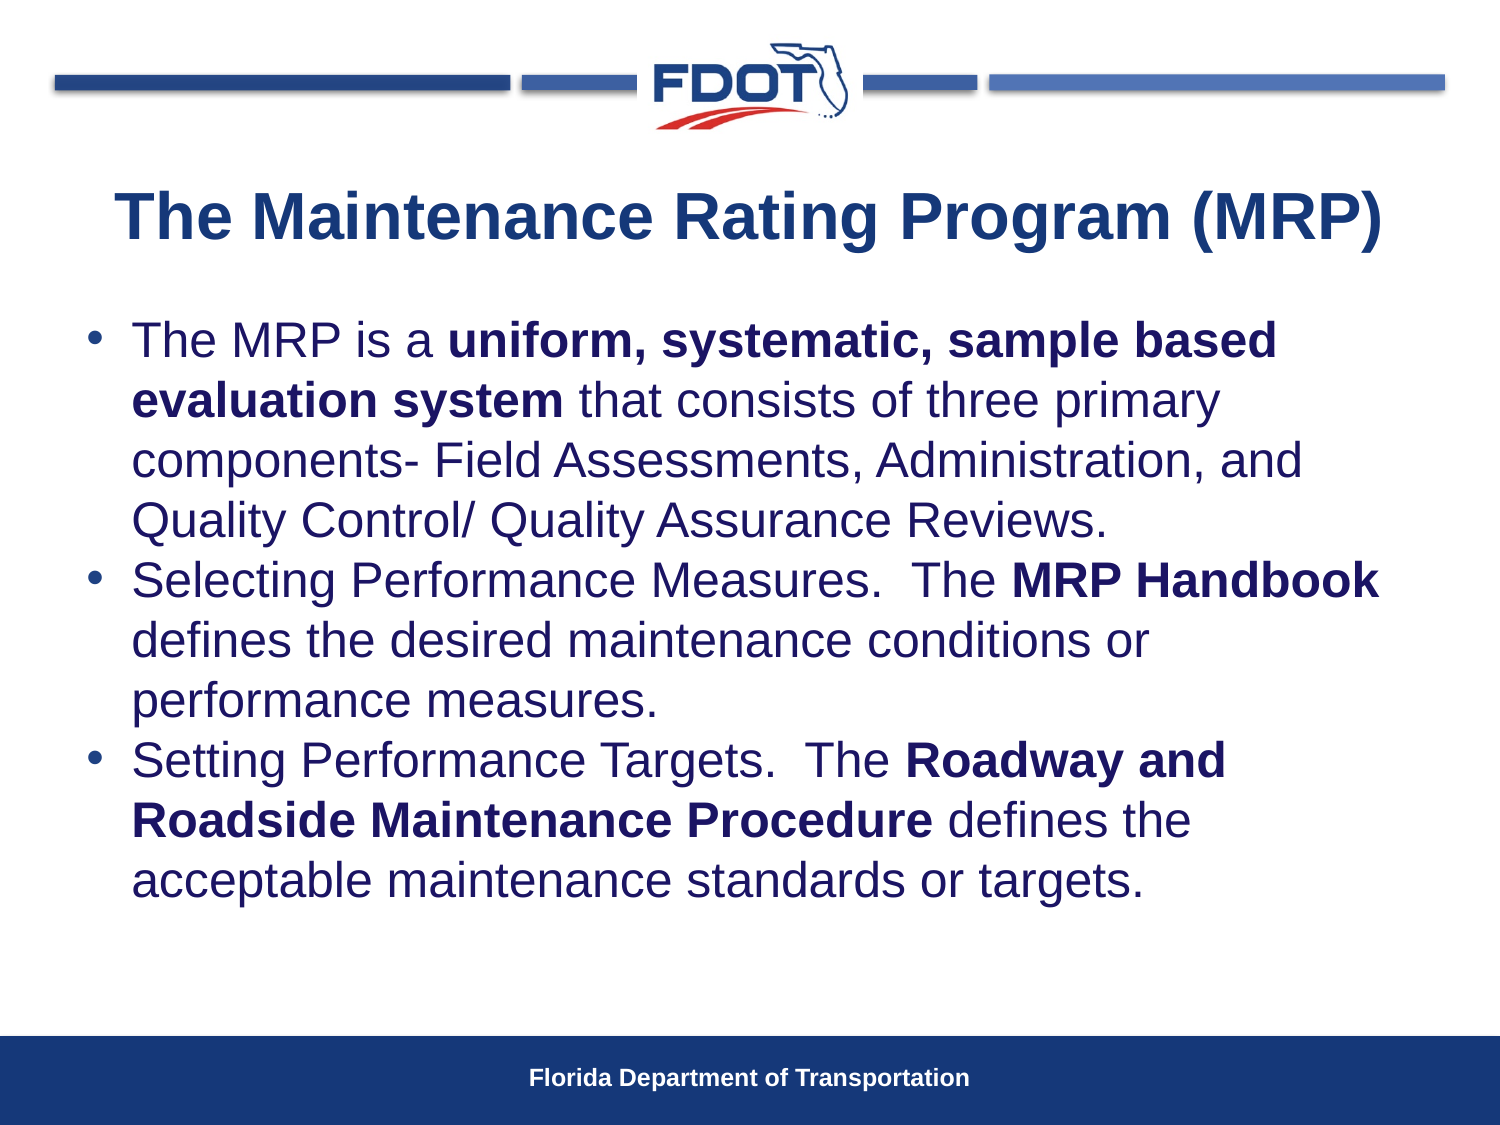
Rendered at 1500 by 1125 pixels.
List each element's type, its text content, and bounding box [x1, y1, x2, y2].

title The Maintenance Rating Program (MRP) [71, 162, 1429, 263]
picture [637, 34, 863, 138]
list The MRP is a uniform, systematic, sample based evaluation system that consists of three primary components- Field Assessments, Administration, and Quality Control/ Quality Assurance Reviews. Selecting Performance Measures. The MRP Handbook defines the desired maintenance conditions or performance measures. Setting Performance Targets. The Roadway and Roadside Maintenance Procedure defines the acceptable maintenance standards or targets. [71, 299, 1429, 1013]
